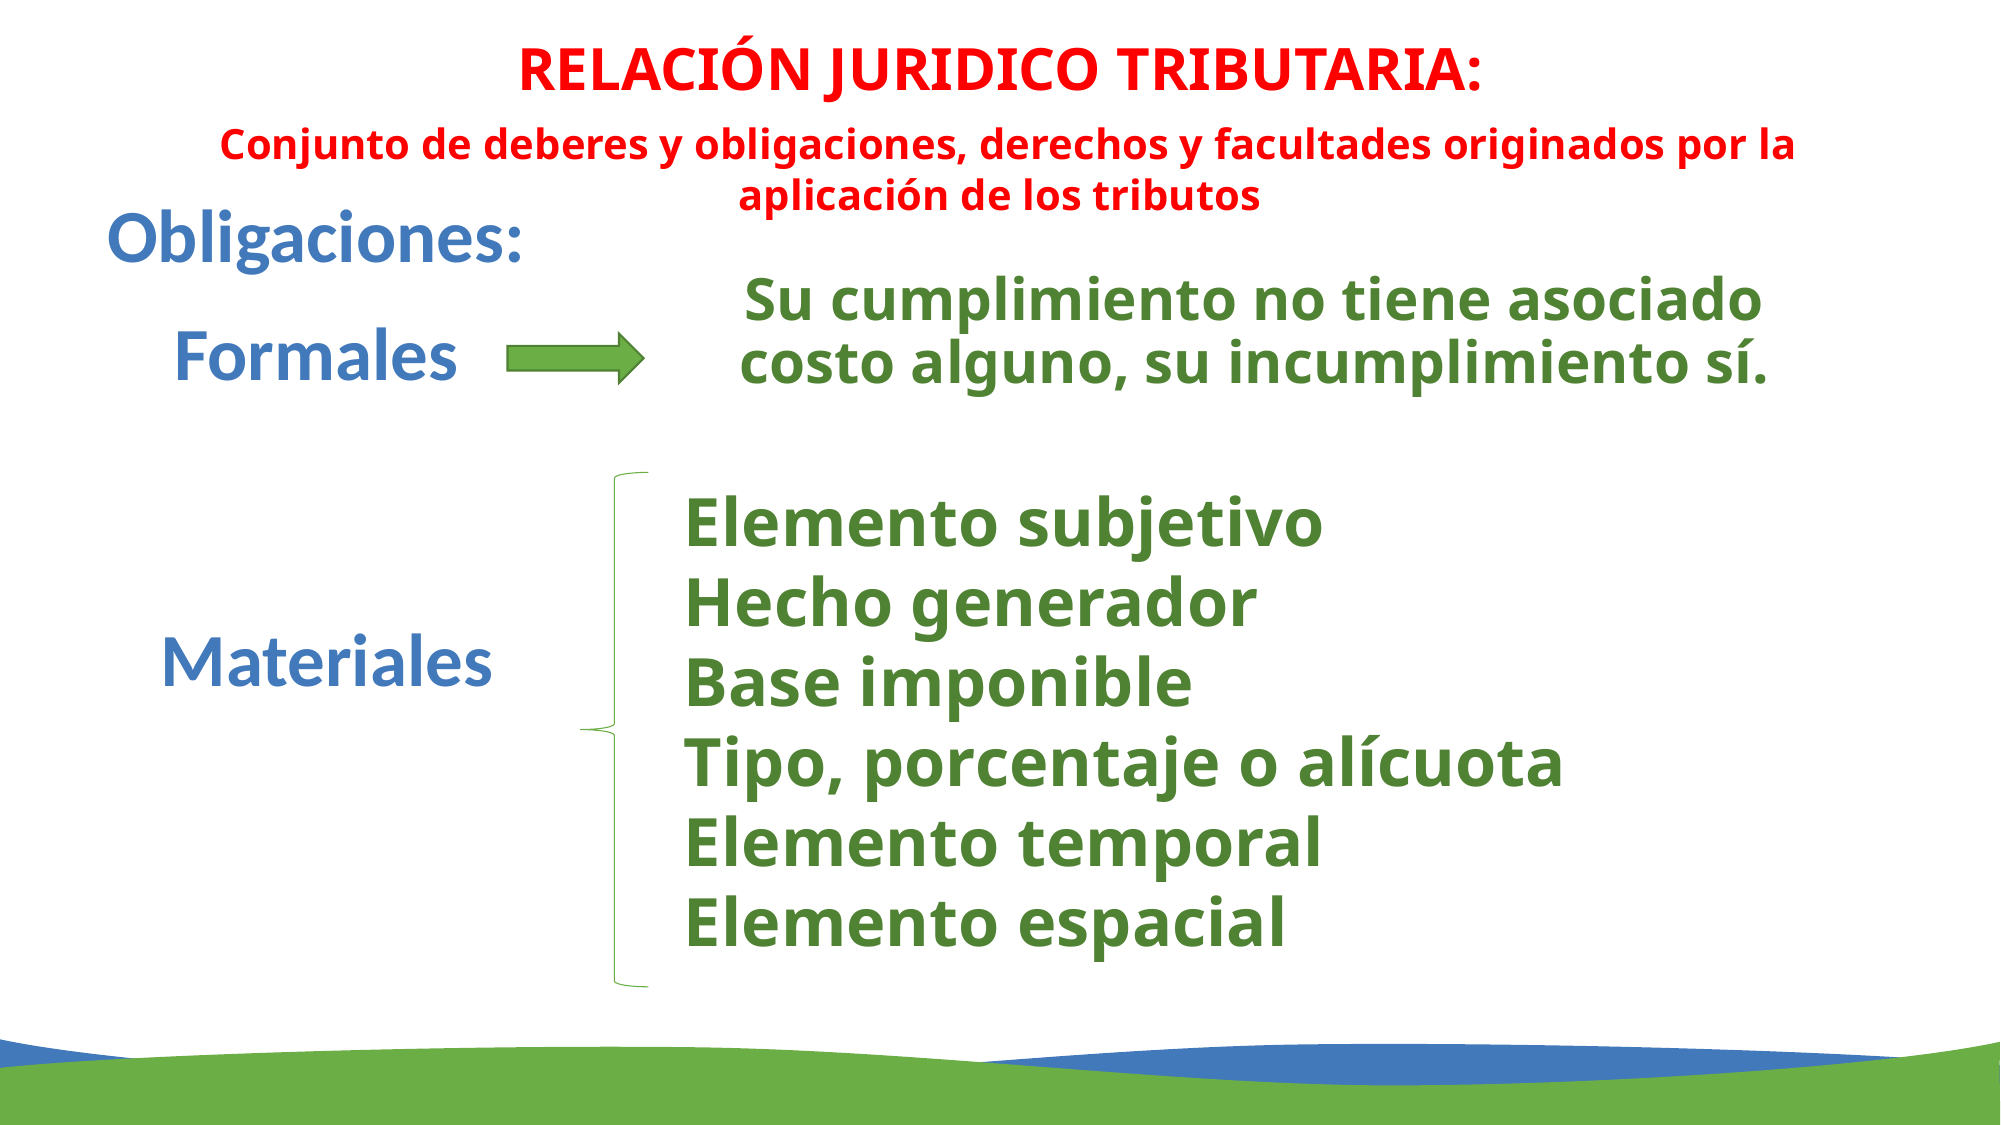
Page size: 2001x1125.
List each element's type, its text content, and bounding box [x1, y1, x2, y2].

text_box [506, 330, 646, 386]
text_box Obligaciones: Formales [17, 180, 541, 403]
text_box Elemento subjetivo Hecho generador Base imponible Tipo, porcentaje o alícuota Elemento temporal Elemento espacial [669, 472, 1643, 967]
title RELACIÓN JURIDICO TRIBUTARIA: Conjunto de deberes y obligaciones, derechos y facultades originados por la aplicación de los tributos [137, 59, 1863, 200]
text_box [580, 471, 649, 988]
text_box Materiales [71, 603, 528, 709]
text_box Su cumplimiento no tiene asociado costo alguno, su incumplimiento sí. [607, 262, 1863, 413]
